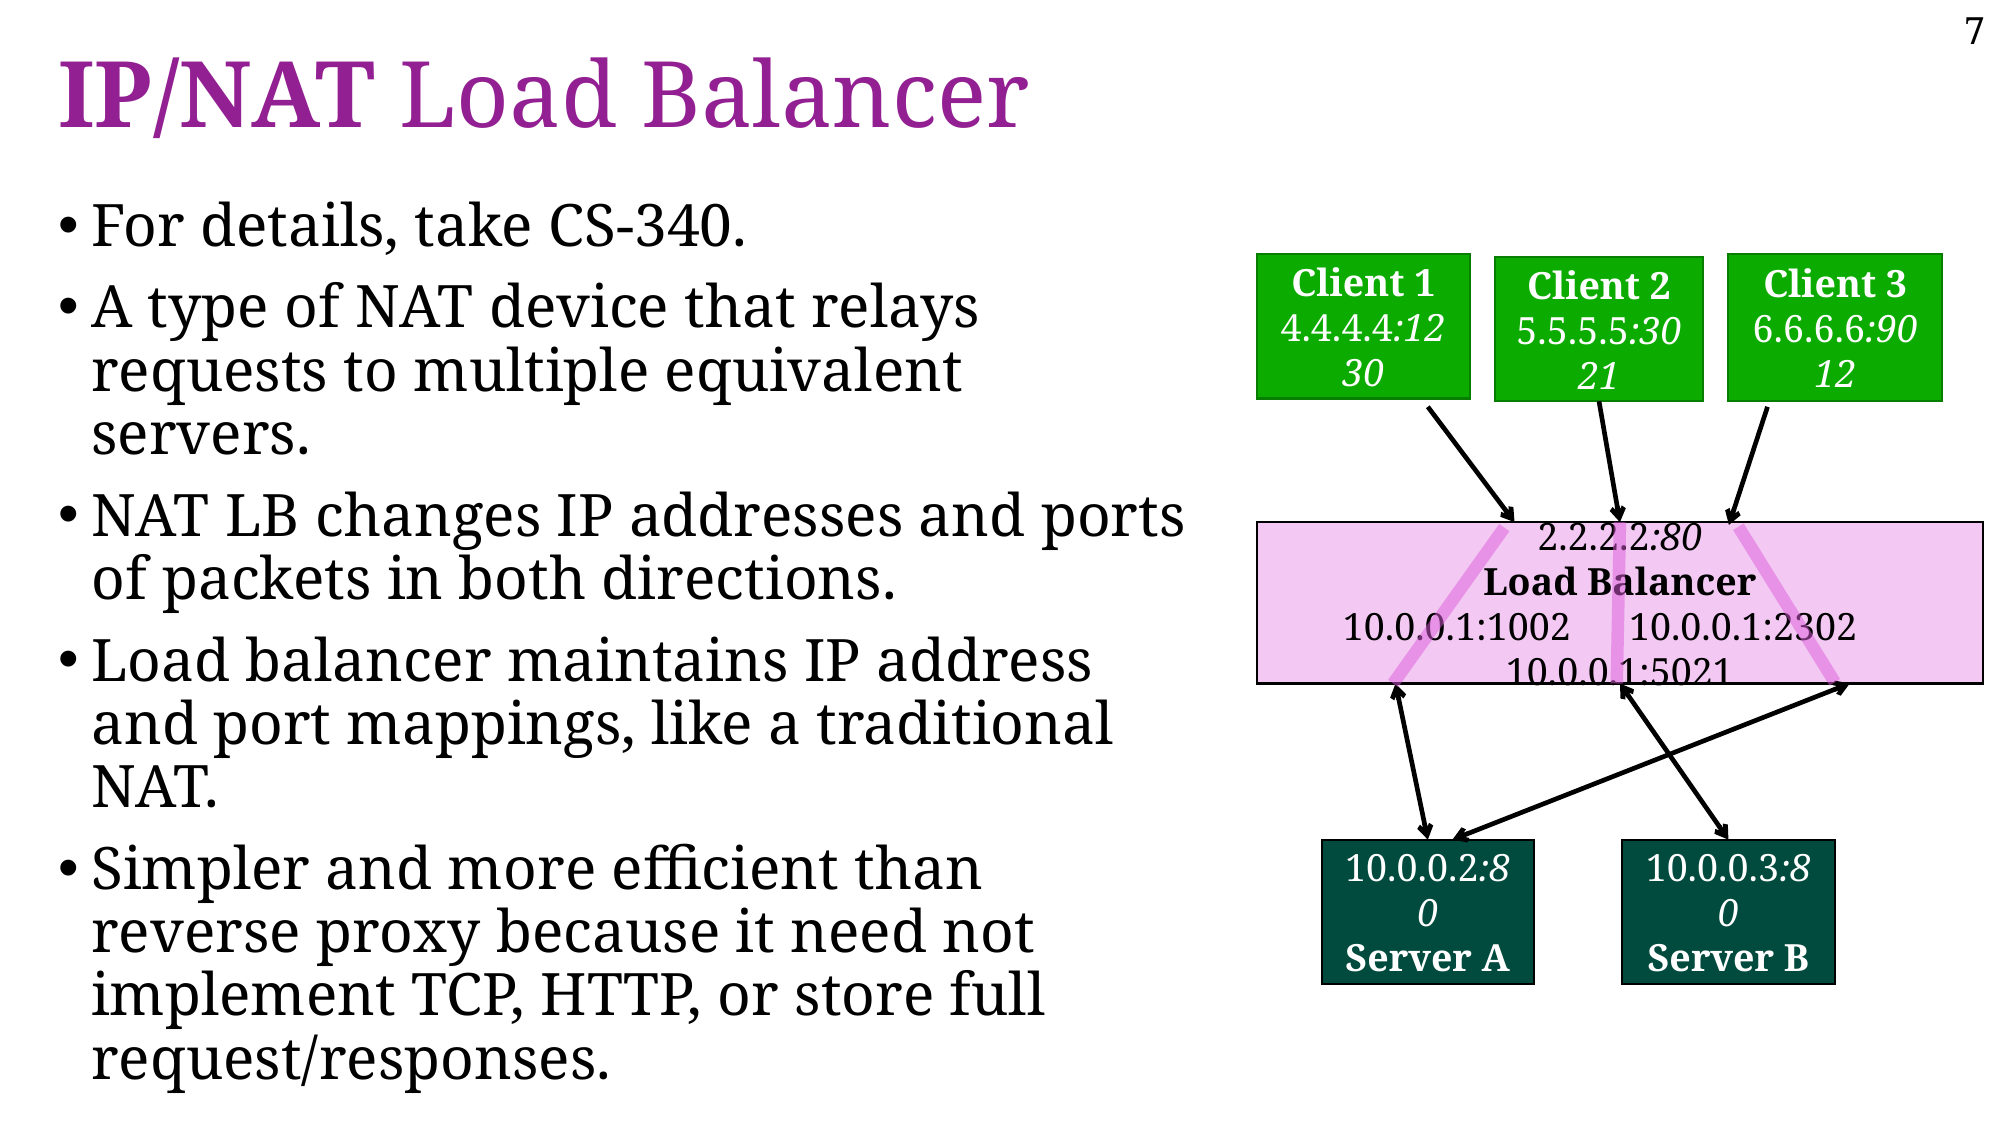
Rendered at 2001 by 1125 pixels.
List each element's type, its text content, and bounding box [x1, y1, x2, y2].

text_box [1395, 684, 1428, 840]
text_box Client 1 4.4.4.4:1230 [1256, 253, 1471, 400]
text_box 2.2.2.2:80 Load Balancer 10.0.0.1:1002 10.0.0.1:2302 10.0.0.1:5021 [1500, 521, 1613, 683]
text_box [1728, 406, 1768, 525]
text_box 7 [1901, 0, 2000, 60]
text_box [1598, 401, 1620, 523]
text_box 10.0.0.3:80 Server B [1621, 840, 1836, 985]
text_box Client 2 5.5.5.5:3021 [1494, 256, 1704, 402]
title IP/NAT Load Balancer [43, 25, 1953, 171]
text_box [1393, 527, 1505, 684]
text_box 2.2.2.2:80 Load Balancer 10.0.0.1:1002 10.0.0.1:2302 10.0.0.1:5021 [1746, 521, 1984, 685]
list For details, take CS-340. A type of NAT device that relays requests to multiple equivalent servers. NAT LB changes IP addresses and ports of packets in both directions. Load balancer maintains IP address and port mappings, like a traditional NAT. Simpler and more efficient than reverse proxy because it need not implement TCP, HTTP, or store full request/responses. [43, 188, 1215, 1106]
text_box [1427, 406, 1515, 523]
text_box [1452, 683, 1850, 840]
text_box 2.2.2.2:80 Load Balancer 10.0.0.1:1002 10.0.0.1:2302 10.0.0.1:5021 [1256, 521, 1499, 685]
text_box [1616, 522, 1620, 684]
text_box Client 3 6.6.6.6:9012 [1727, 253, 1943, 402]
text_box 10.0.0.2:80 Server A [1321, 839, 1535, 985]
text_box 2.2.2.2:80 Load Balancer 10.0.0.1:1002 10.0.0.1:2302 10.0.0.1:5021 [1621, 521, 1739, 683]
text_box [1738, 526, 1835, 683]
